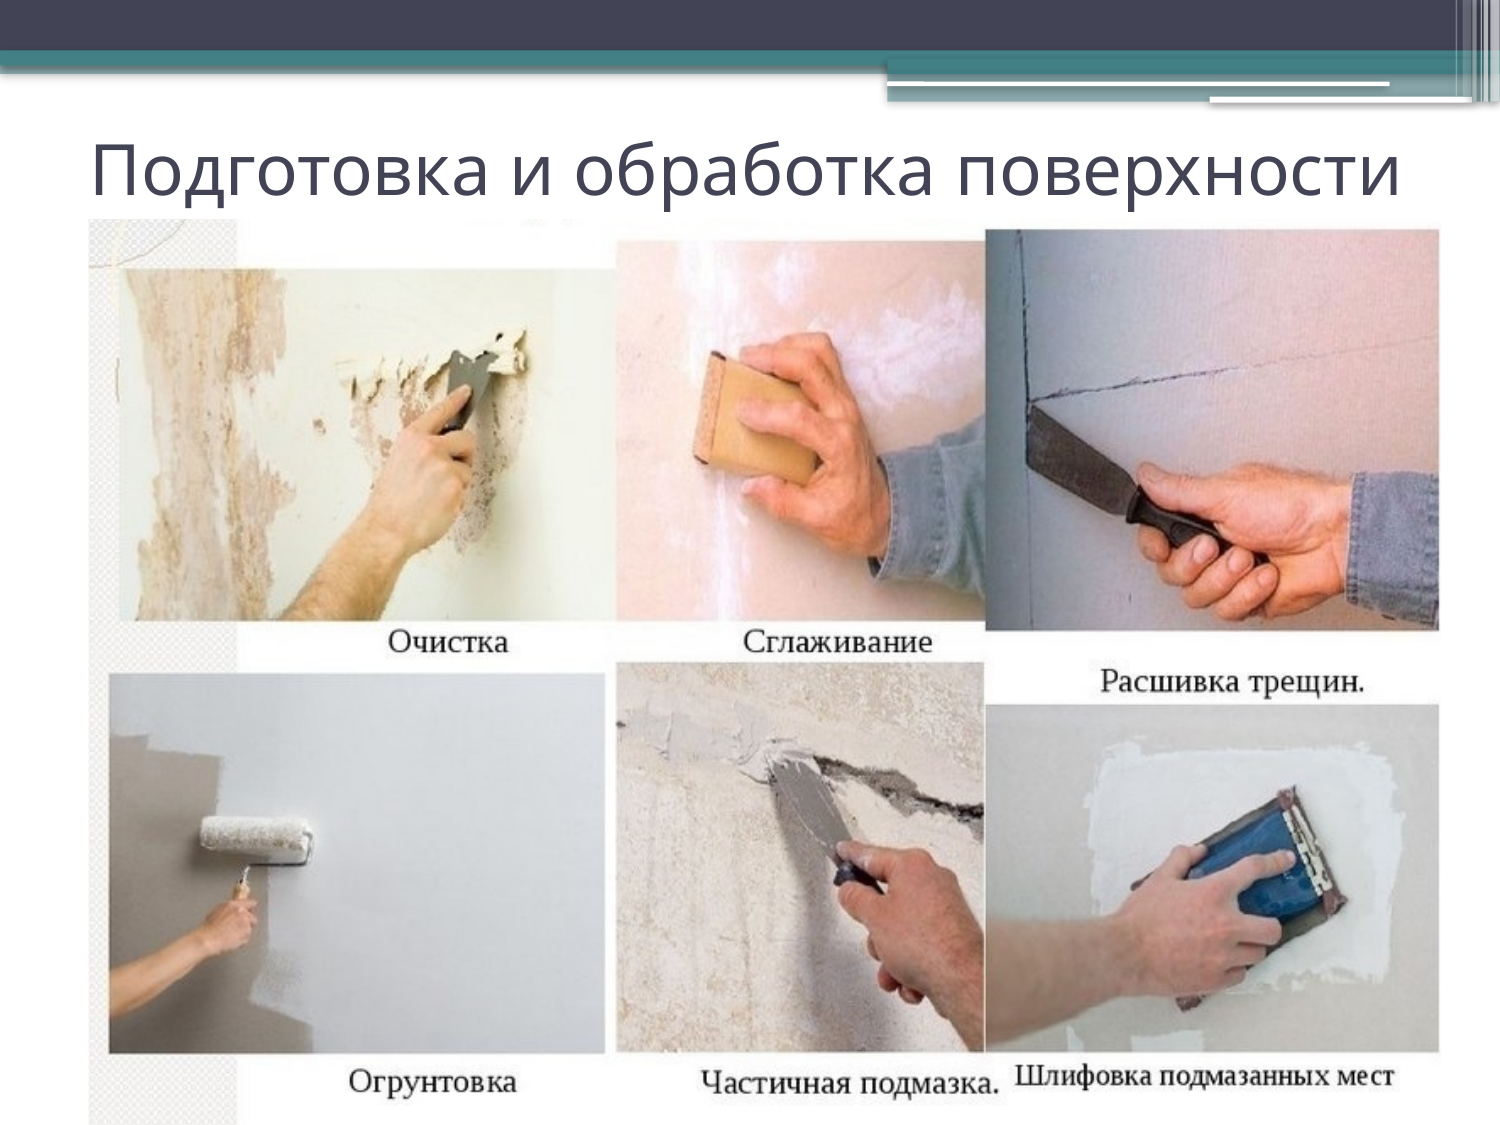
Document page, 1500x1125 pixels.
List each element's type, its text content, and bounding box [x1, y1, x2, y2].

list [88, 219, 1441, 1125]
title Подготовка и обработка поверхности [75, 78, 1425, 256]
